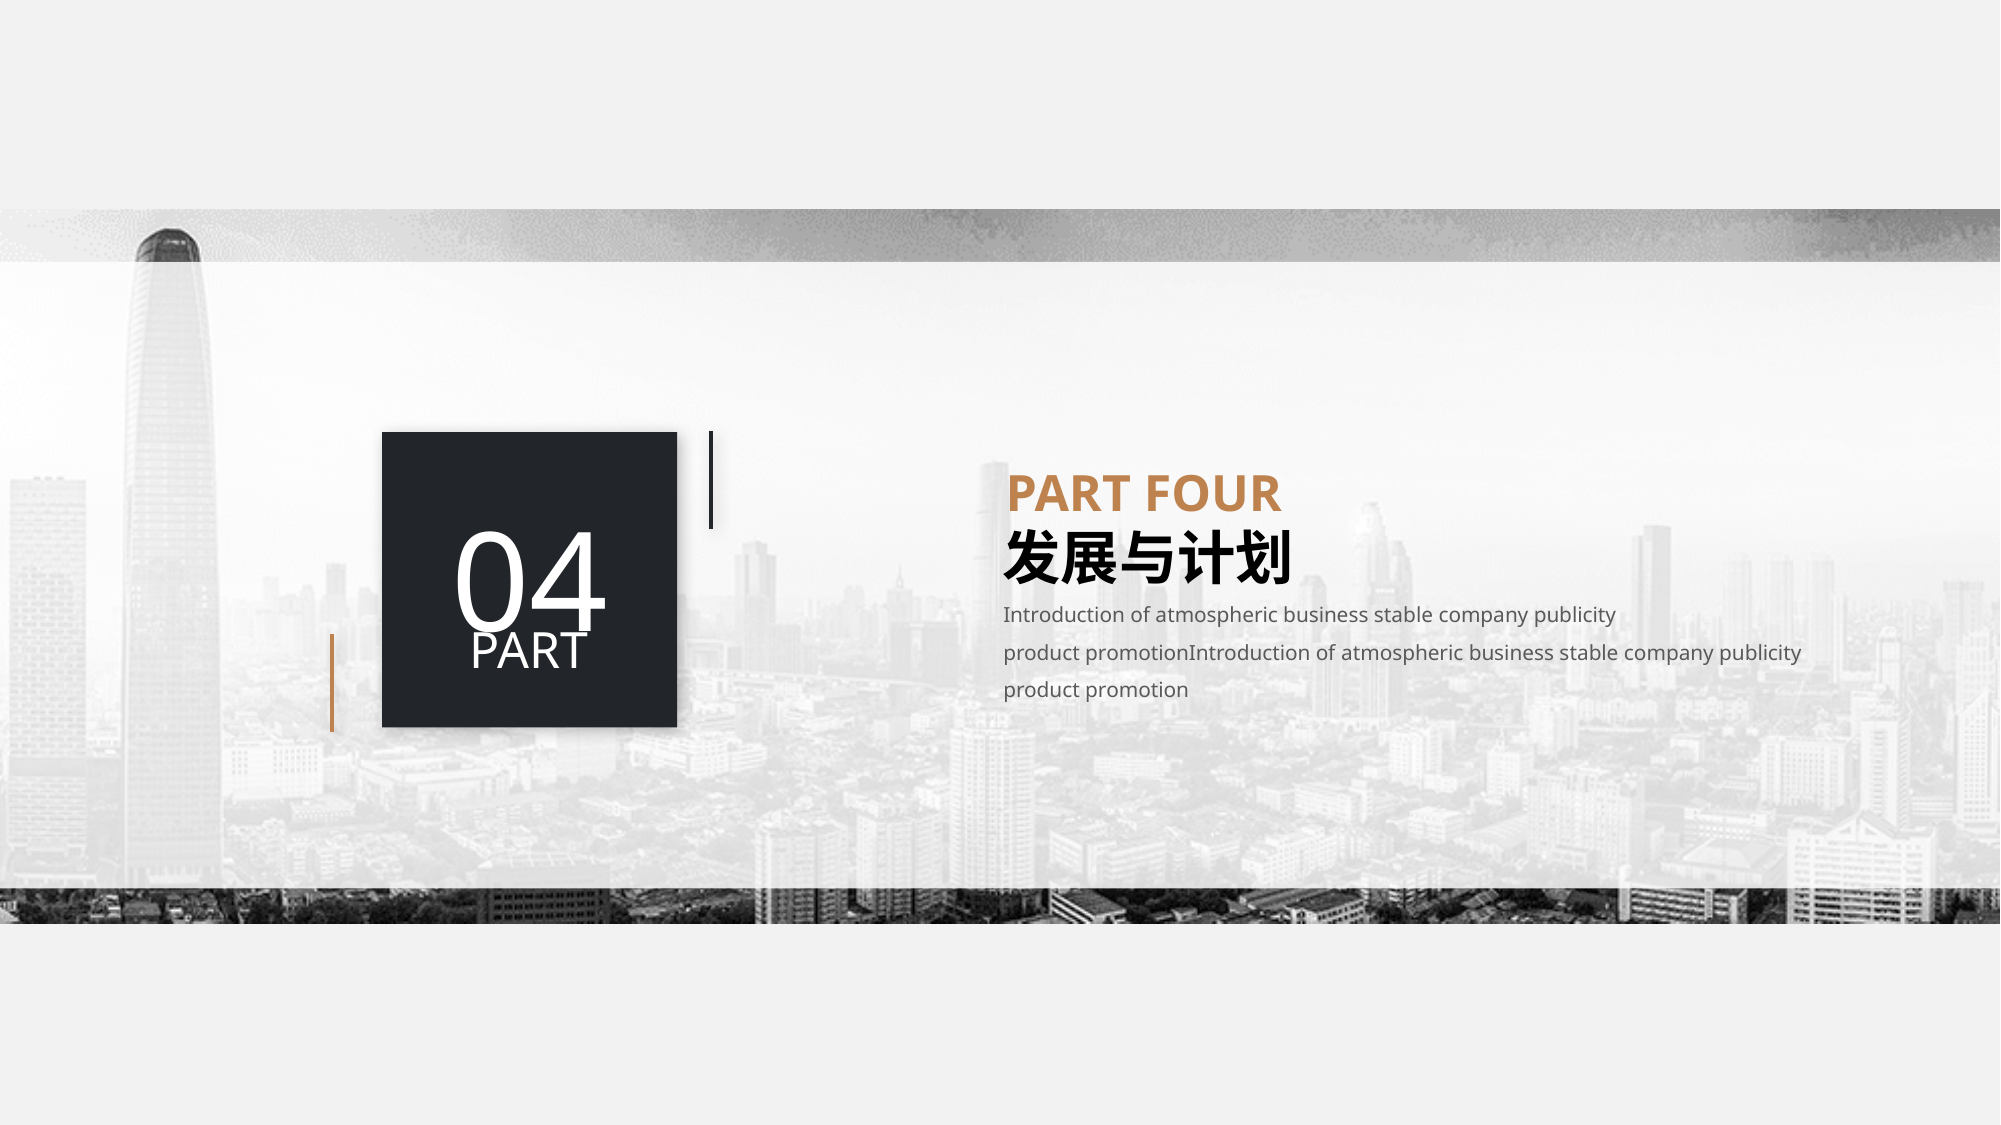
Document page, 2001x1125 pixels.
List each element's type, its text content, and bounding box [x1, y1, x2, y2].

text_box Introduction of atmospheric business stable company publicity product promotionIntroduction of atmospheric business stable company publicity product promotion [988, 582, 1873, 747]
text_box [0, 890, 2000, 925]
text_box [382, 432, 678, 728]
text_box 发展与计划 [987, 513, 1309, 599]
text_box [0, 261, 2000, 890]
text_box [0, 209, 2000, 261]
text_box PART FOUR [990, 453, 1605, 529]
